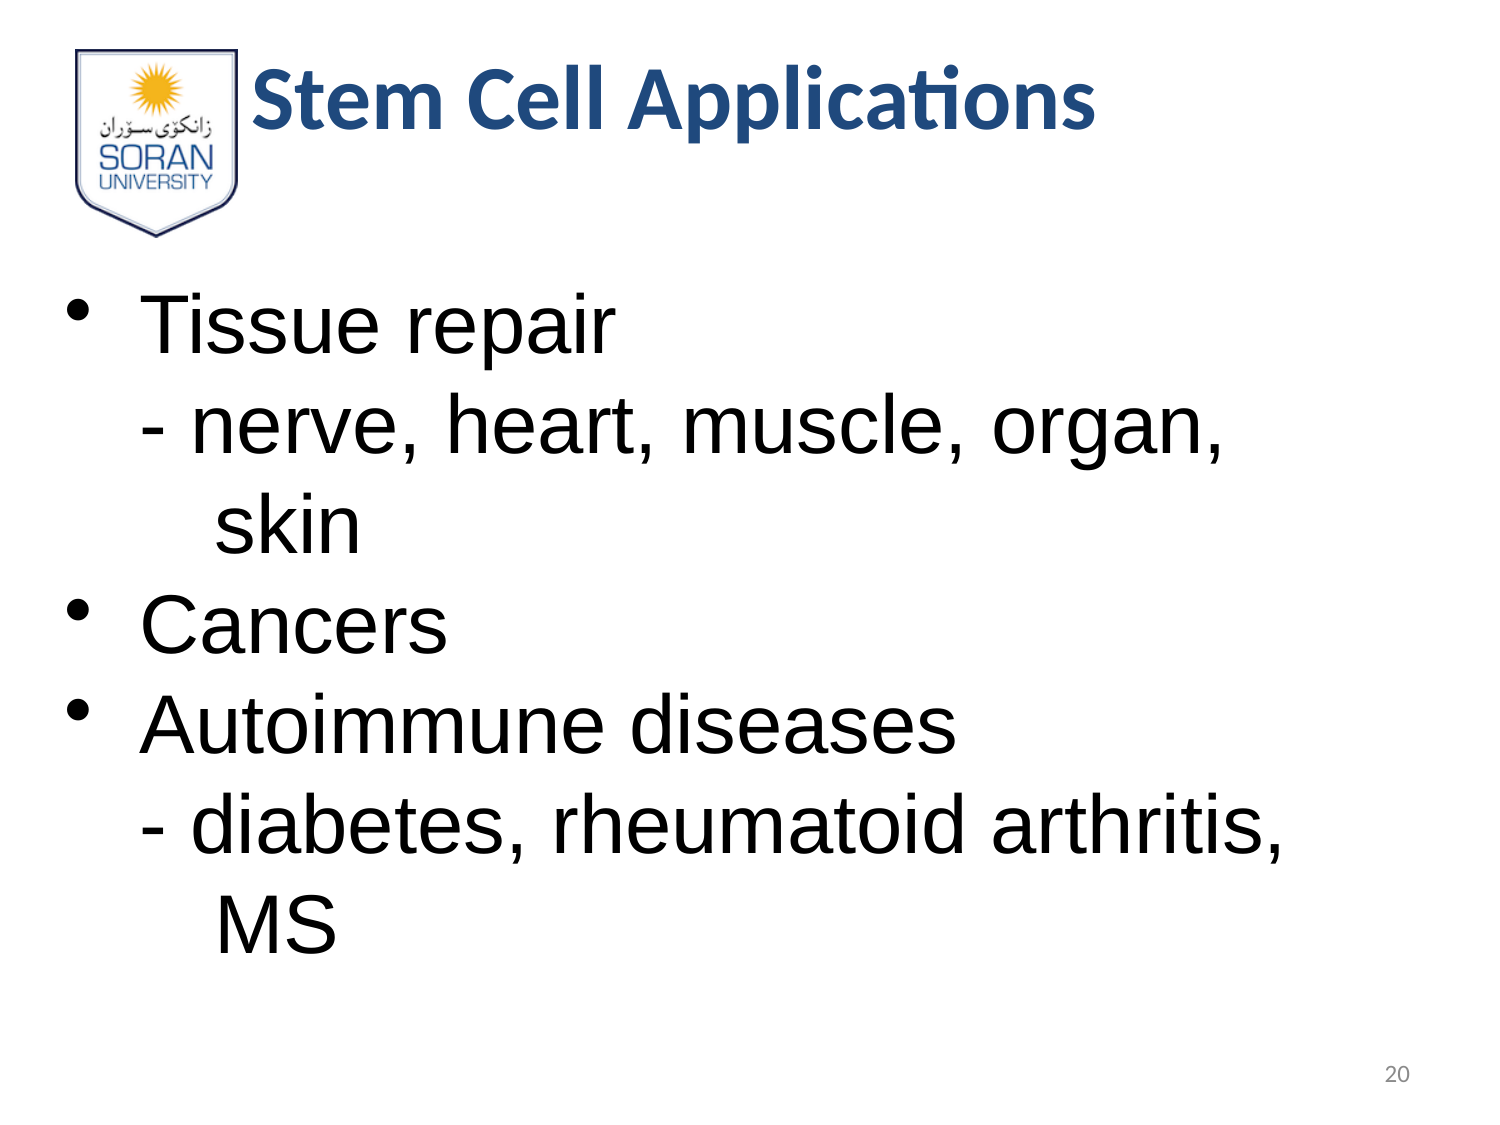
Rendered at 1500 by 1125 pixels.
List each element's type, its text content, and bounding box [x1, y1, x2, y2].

picture [75, 187, 238, 238]
text_box Stem Cell Applications [0, 0, 1350, 187]
slide_number 20 [1074, 1042, 1425, 1103]
text_box Tissue repair - nerve, heart, muscle, organ, skin Cancers Autoimmune diseases - diabetes, rheumatoid arthritis, MS [49, 262, 1400, 978]
